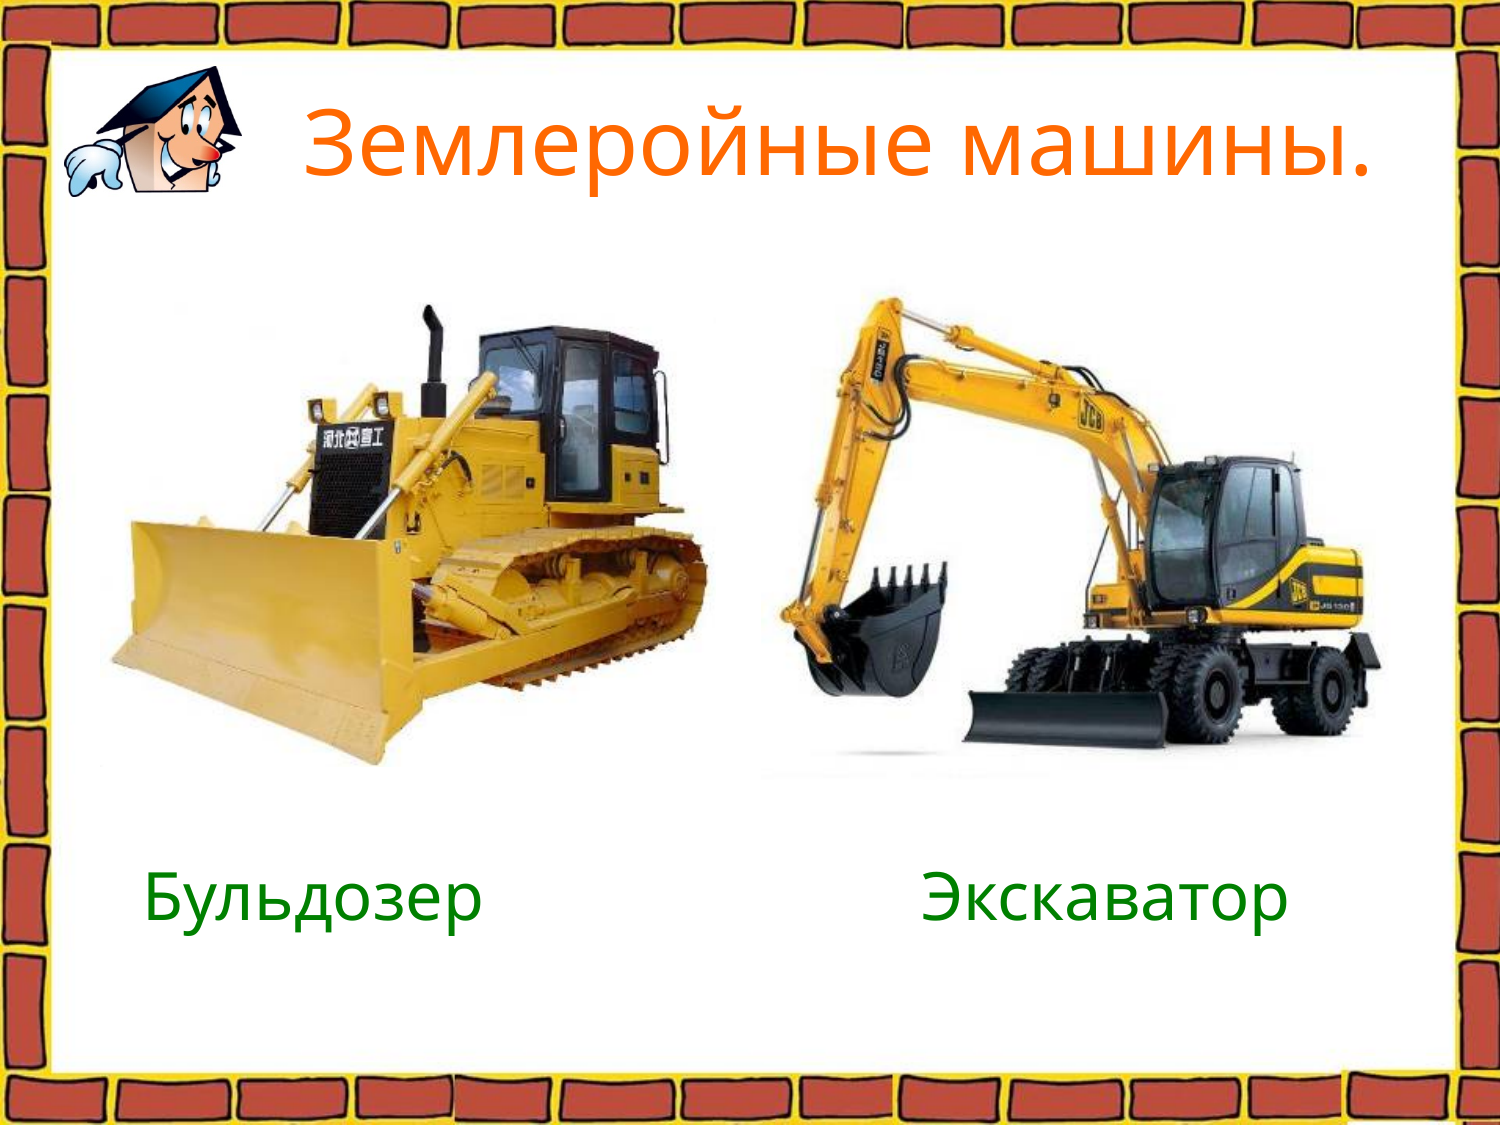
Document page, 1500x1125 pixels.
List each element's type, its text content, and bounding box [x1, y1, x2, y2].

picture [0, 0, 1500, 1125]
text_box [100, 266, 1401, 780]
title Землеройные машины. [74, 44, 1426, 233]
text_box Экскаватор [906, 846, 1306, 941]
text_box Бульдозер [127, 846, 500, 941]
